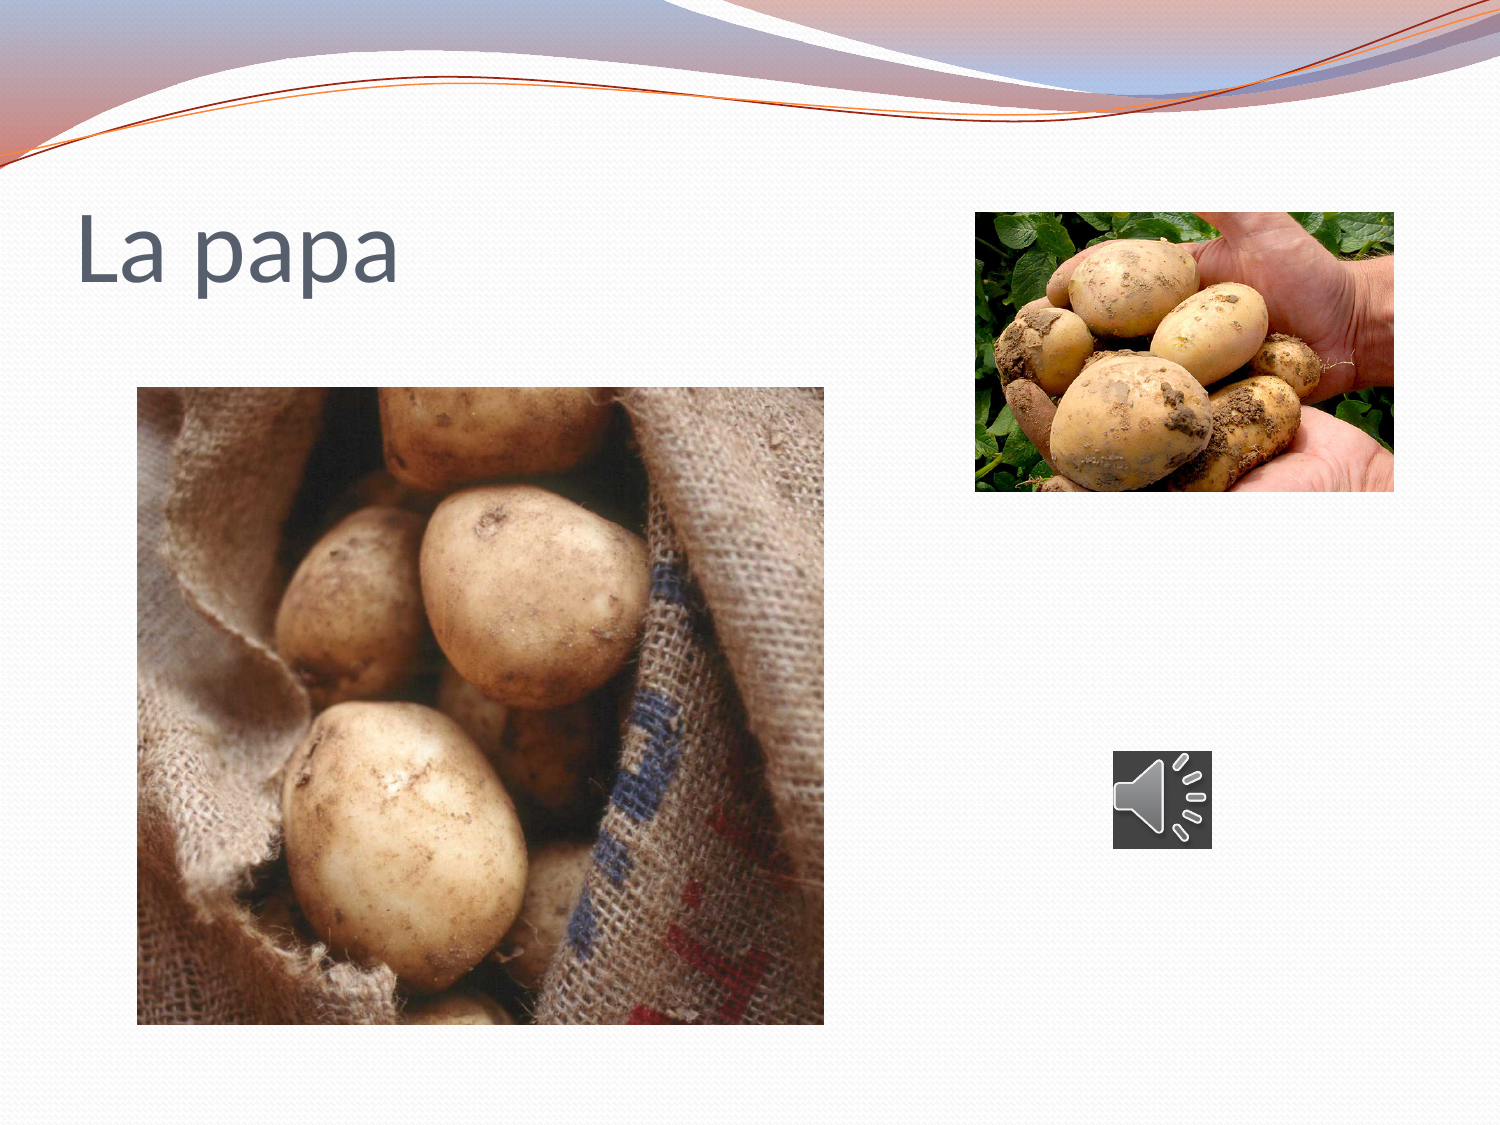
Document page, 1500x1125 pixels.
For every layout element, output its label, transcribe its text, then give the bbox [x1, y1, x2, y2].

picture [974, 212, 1394, 492]
picture [137, 387, 825, 1026]
picture [1112, 749, 1213, 851]
title La papa [75, 115, 1425, 303]
